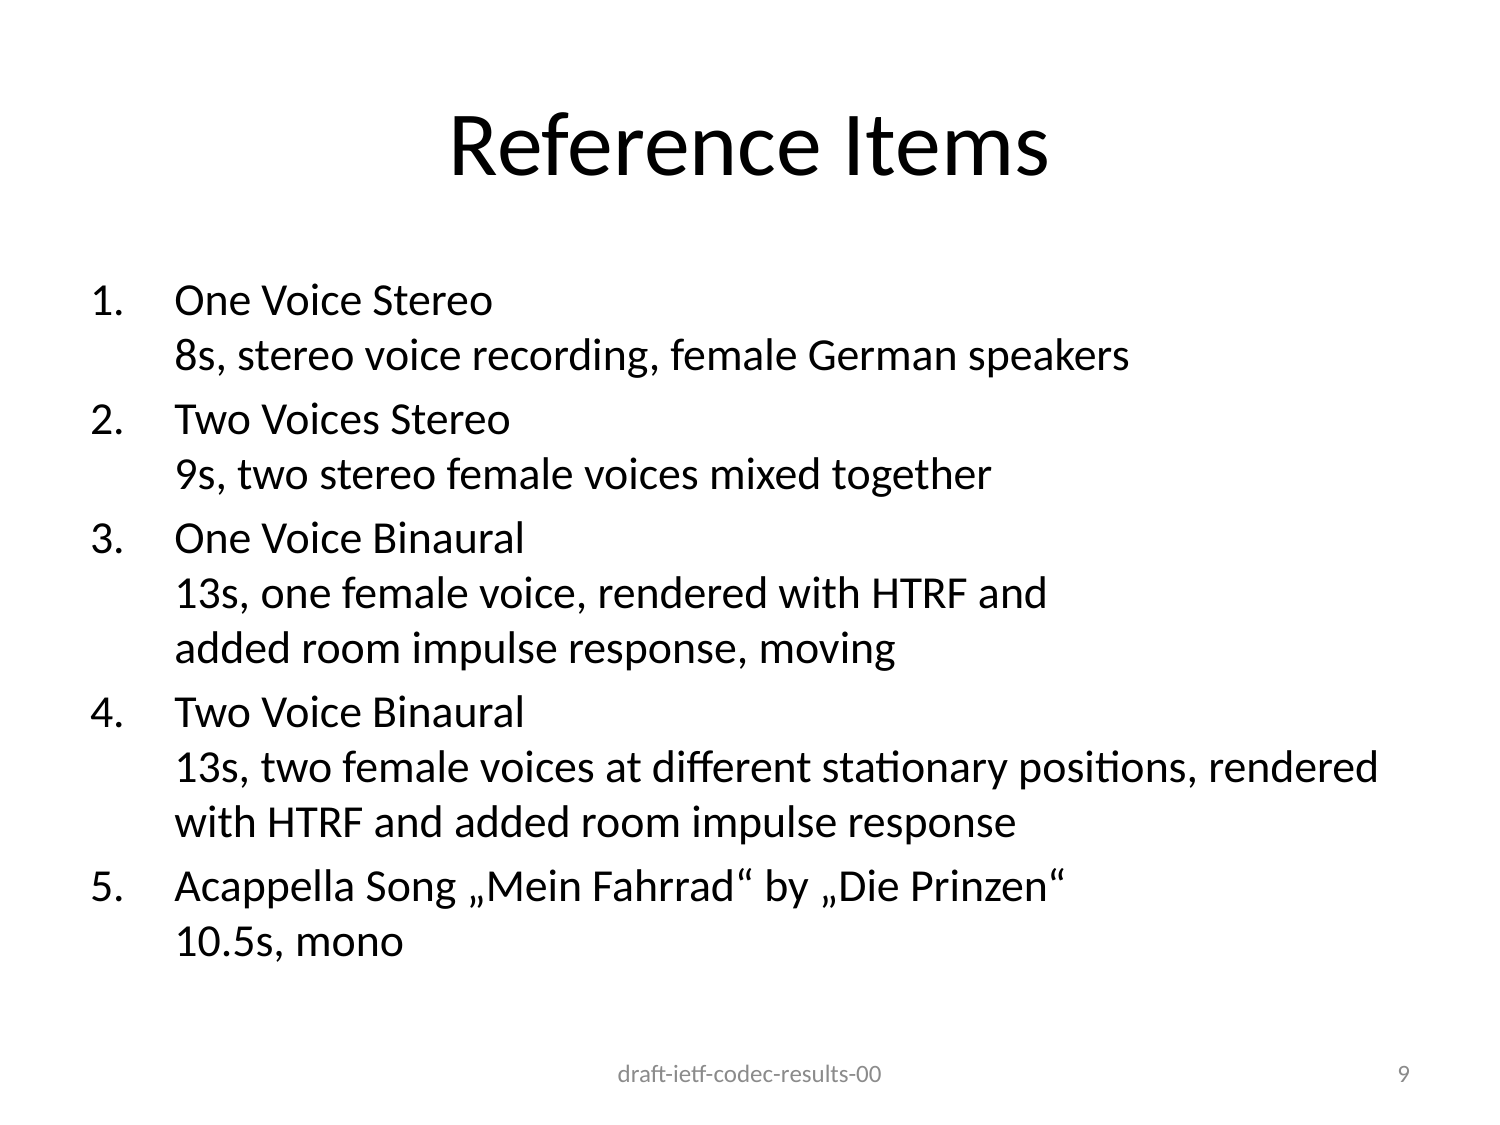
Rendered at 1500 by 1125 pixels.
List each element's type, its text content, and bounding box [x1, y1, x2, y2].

list One Voice Stereo 8s, stereo voice recording, female German speakers Two Voices Stereo 9s, two stereo female voices mixed together One Voice Binaural 13s, one female voice, rendered with HTRF and added room impulse response, moving Two Voice Binaural 13s, two female voices at different stationary positions, rendered with HTRF and added room impulse response Acappella Song „Mein Fahrrad“ by „Die Prinzen“ 10.5s, mono [75, 262, 1425, 1005]
slide_number 9 [1074, 1042, 1425, 1103]
title Reference Items [75, 45, 1425, 233]
footer draft-ietf-codec-results-00 [512, 1042, 988, 1103]
